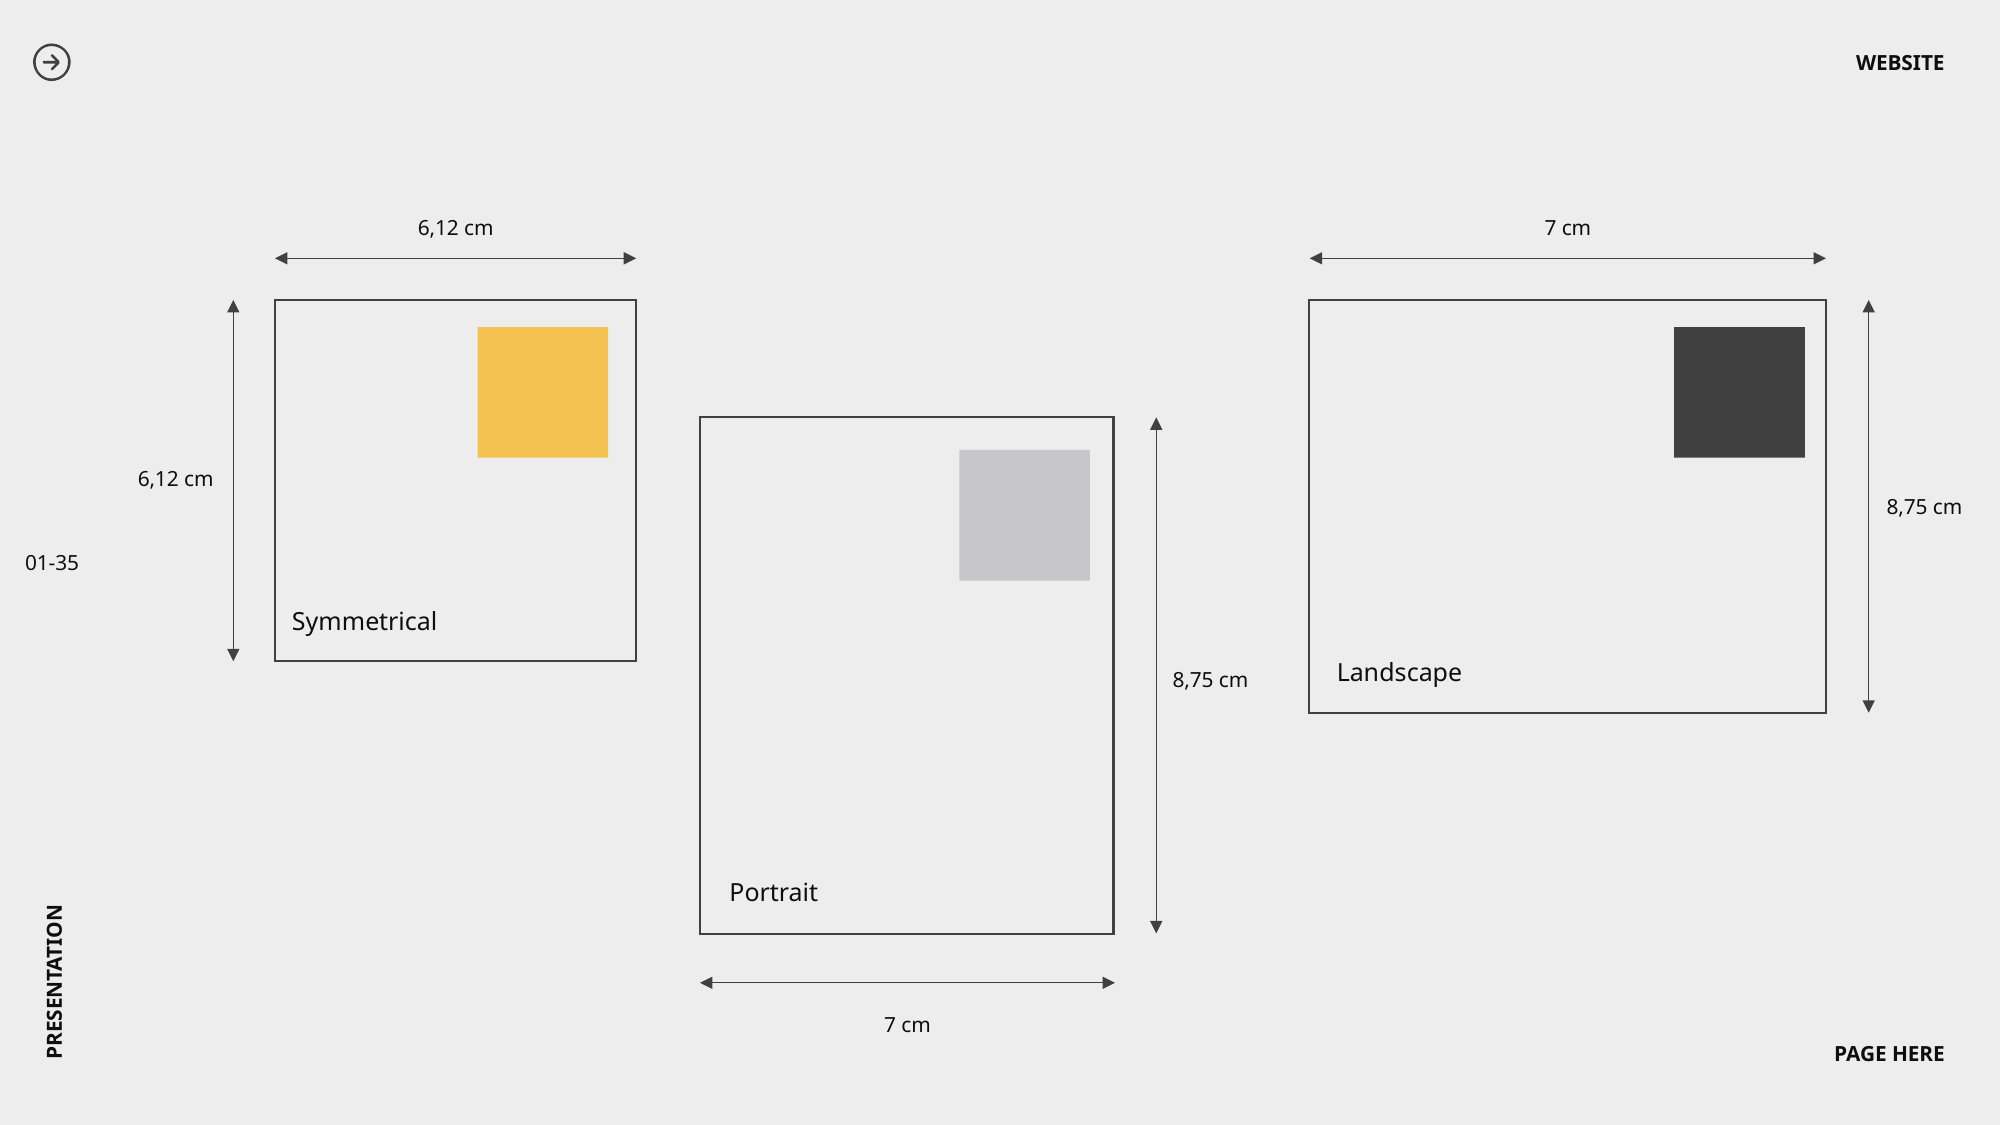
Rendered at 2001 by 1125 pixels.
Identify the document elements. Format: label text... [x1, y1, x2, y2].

text_box 6,12 cm [399, 207, 512, 247]
text_box PRESENTATION [33, 882, 74, 1074]
text_box [1673, 326, 1806, 459]
text_box [33, 43, 71, 82]
text_box 7 cm [1512, 207, 1624, 247]
text_box [958, 449, 1091, 582]
text_box 7 cm [851, 1003, 964, 1044]
text_box Symmetrical [277, 597, 523, 643]
text_box [699, 416, 1115, 935]
text_box WEBSITE [1767, 42, 1960, 82]
text_box PAGE HERE [1767, 1033, 1960, 1074]
text_box [274, 299, 637, 662]
text_box Portrait [714, 869, 961, 914]
text_box Landscape [1322, 649, 1568, 695]
text_box 01-35 [4, 542, 100, 582]
text_box 8,75 cm [1869, 486, 1981, 527]
text_box [1308, 299, 1827, 714]
text_box 8,75 cm [1157, 659, 1267, 700]
text_box 6,12 cm [120, 457, 232, 498]
text_box [476, 326, 609, 459]
